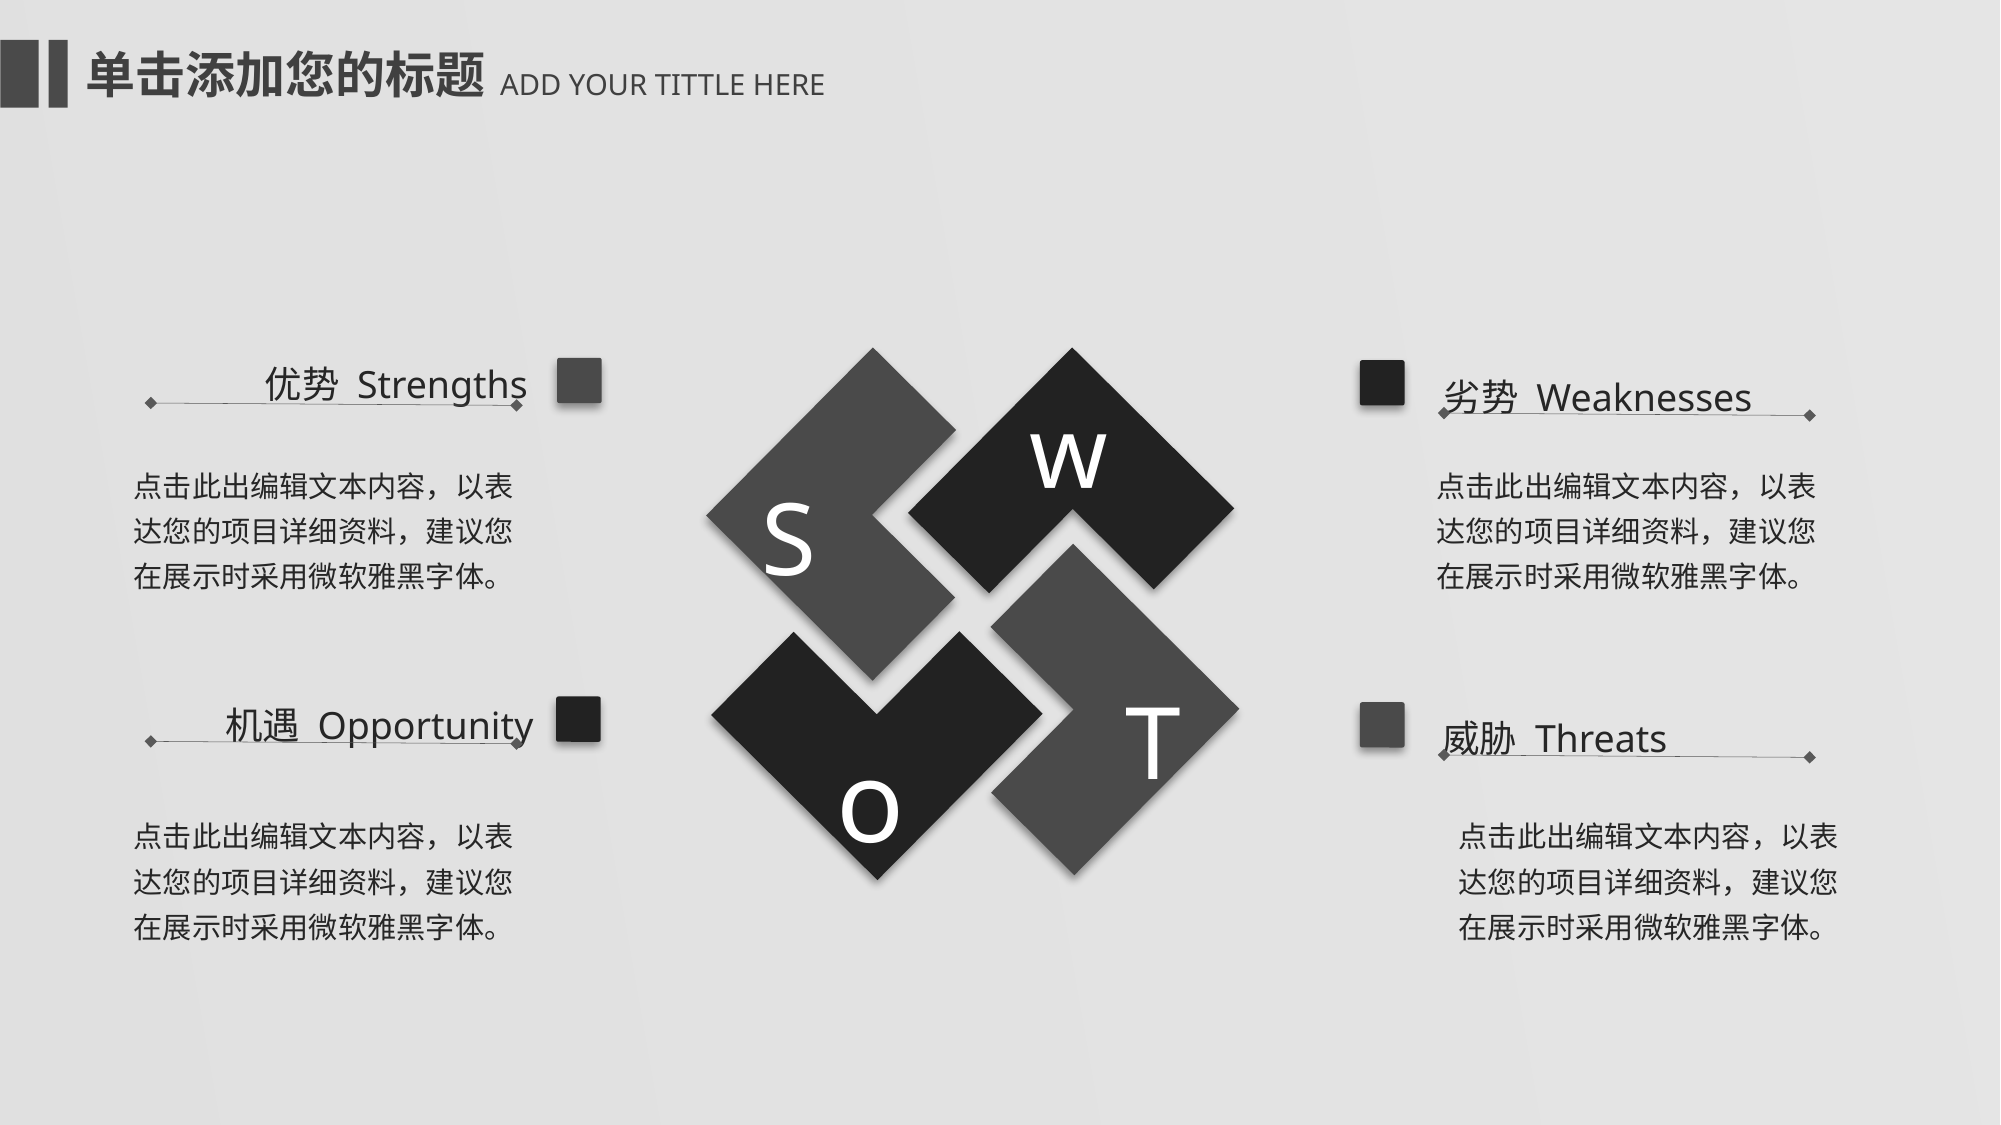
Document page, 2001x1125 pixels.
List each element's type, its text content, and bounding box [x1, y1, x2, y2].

text_box 威胁 Threats [1427, 694, 1683, 768]
text_box [1199, 667, 1241, 752]
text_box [1443, 754, 1810, 758]
text_box [868, 873, 886, 882]
text_box 点击此出编辑文本内容，以表达您的项目详细资料，建议您在展示时采用微软雅黑字体。 [113, 450, 529, 601]
text_box w [1014, 344, 1104, 516]
text_box [1358, 359, 1406, 407]
text_box [906, 404, 1068, 595]
text_box [907, 629, 1045, 848]
text_box [704, 473, 746, 557]
text_box [555, 695, 602, 743]
text_box ADD YOUR TITTLE HERE [485, 59, 856, 109]
text_box [989, 542, 1167, 877]
text_box 劣势 Weaknesses [1428, 352, 1768, 450]
text_box 点击此出编辑文本内容，以表达您的项目详细资料，建议您在展示时采用微软雅黑字体。 [1421, 450, 1837, 601]
text_box T [1110, 635, 1199, 807]
text_box [788, 345, 958, 682]
text_box 点击此出编辑文本内容，以表达您的项目详细资料，建议您在展示时采用微软雅黑字体。 [1443, 800, 1859, 952]
text_box S [746, 431, 835, 603]
text_box [709, 630, 846, 826]
text_box [1078, 377, 1236, 591]
text_box [1358, 701, 1406, 749]
text_box [556, 356, 603, 405]
text_box 机遇 Opportunity [210, 680, 549, 755]
text_box 点击此出编辑文本内容，以表达您的项目详细资料，建议您在展示时采用微软雅黑字体。 [113, 800, 529, 952]
text_box 单击添加您的标题 [71, 36, 511, 111]
text_box o [821, 682, 911, 873]
text_box 优势 Strengths [249, 340, 544, 414]
